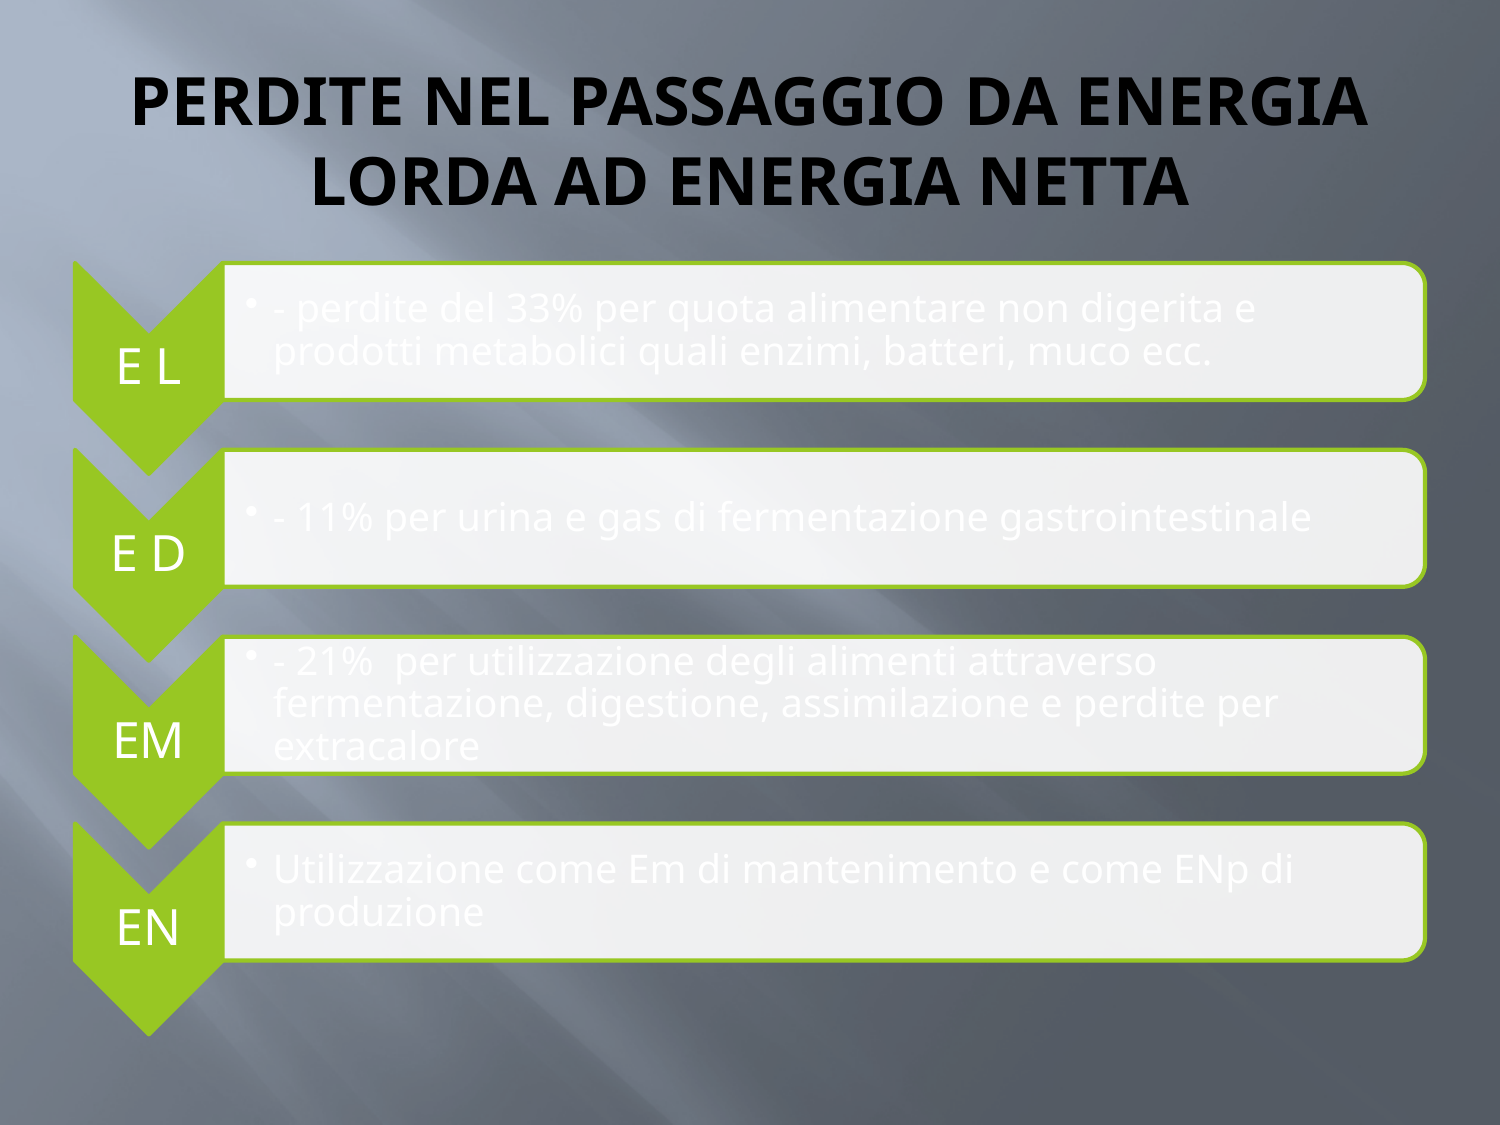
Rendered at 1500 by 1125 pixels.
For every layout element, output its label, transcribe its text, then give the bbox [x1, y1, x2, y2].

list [74, 262, 1426, 1036]
title PERDITE NEL PASSAGGIO DA ENERGIA LORDA AD ENERGIA NETTA [75, 45, 1425, 233]
